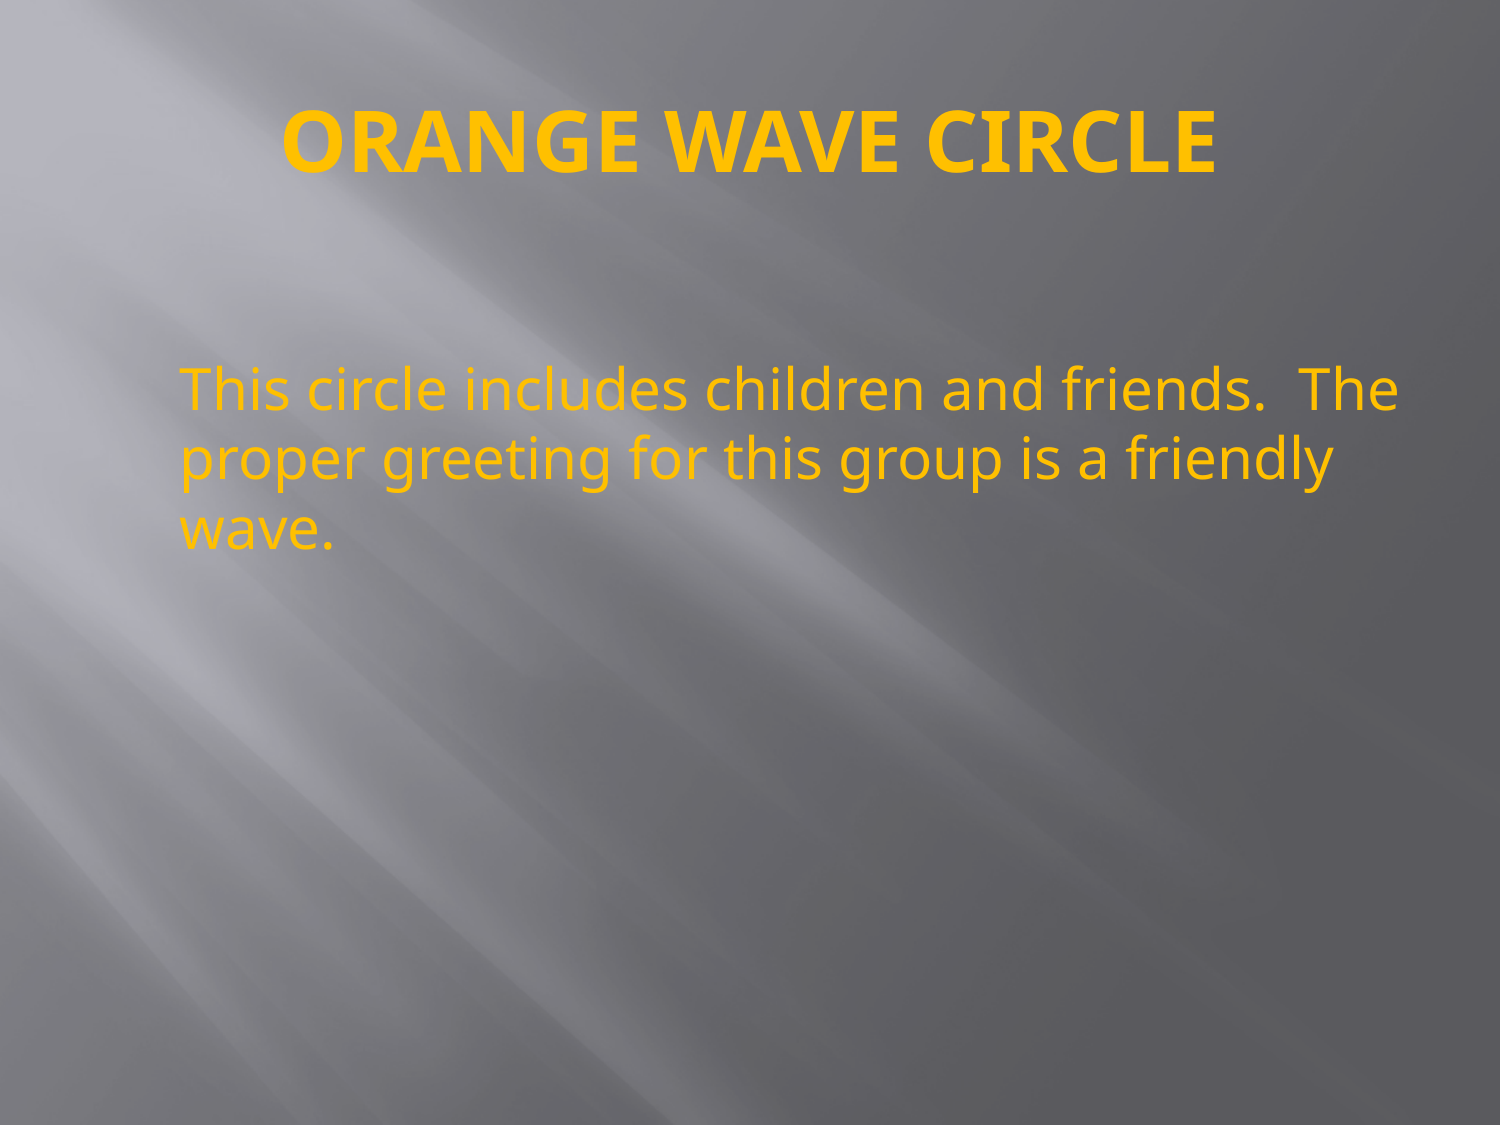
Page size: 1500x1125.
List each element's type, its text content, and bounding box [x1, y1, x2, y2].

list This circle includes children and friends. The proper greeting for this group is a friendly wave. [75, 262, 1425, 1035]
title ORANGE WAVE CIRCLE [75, 45, 1425, 233]
